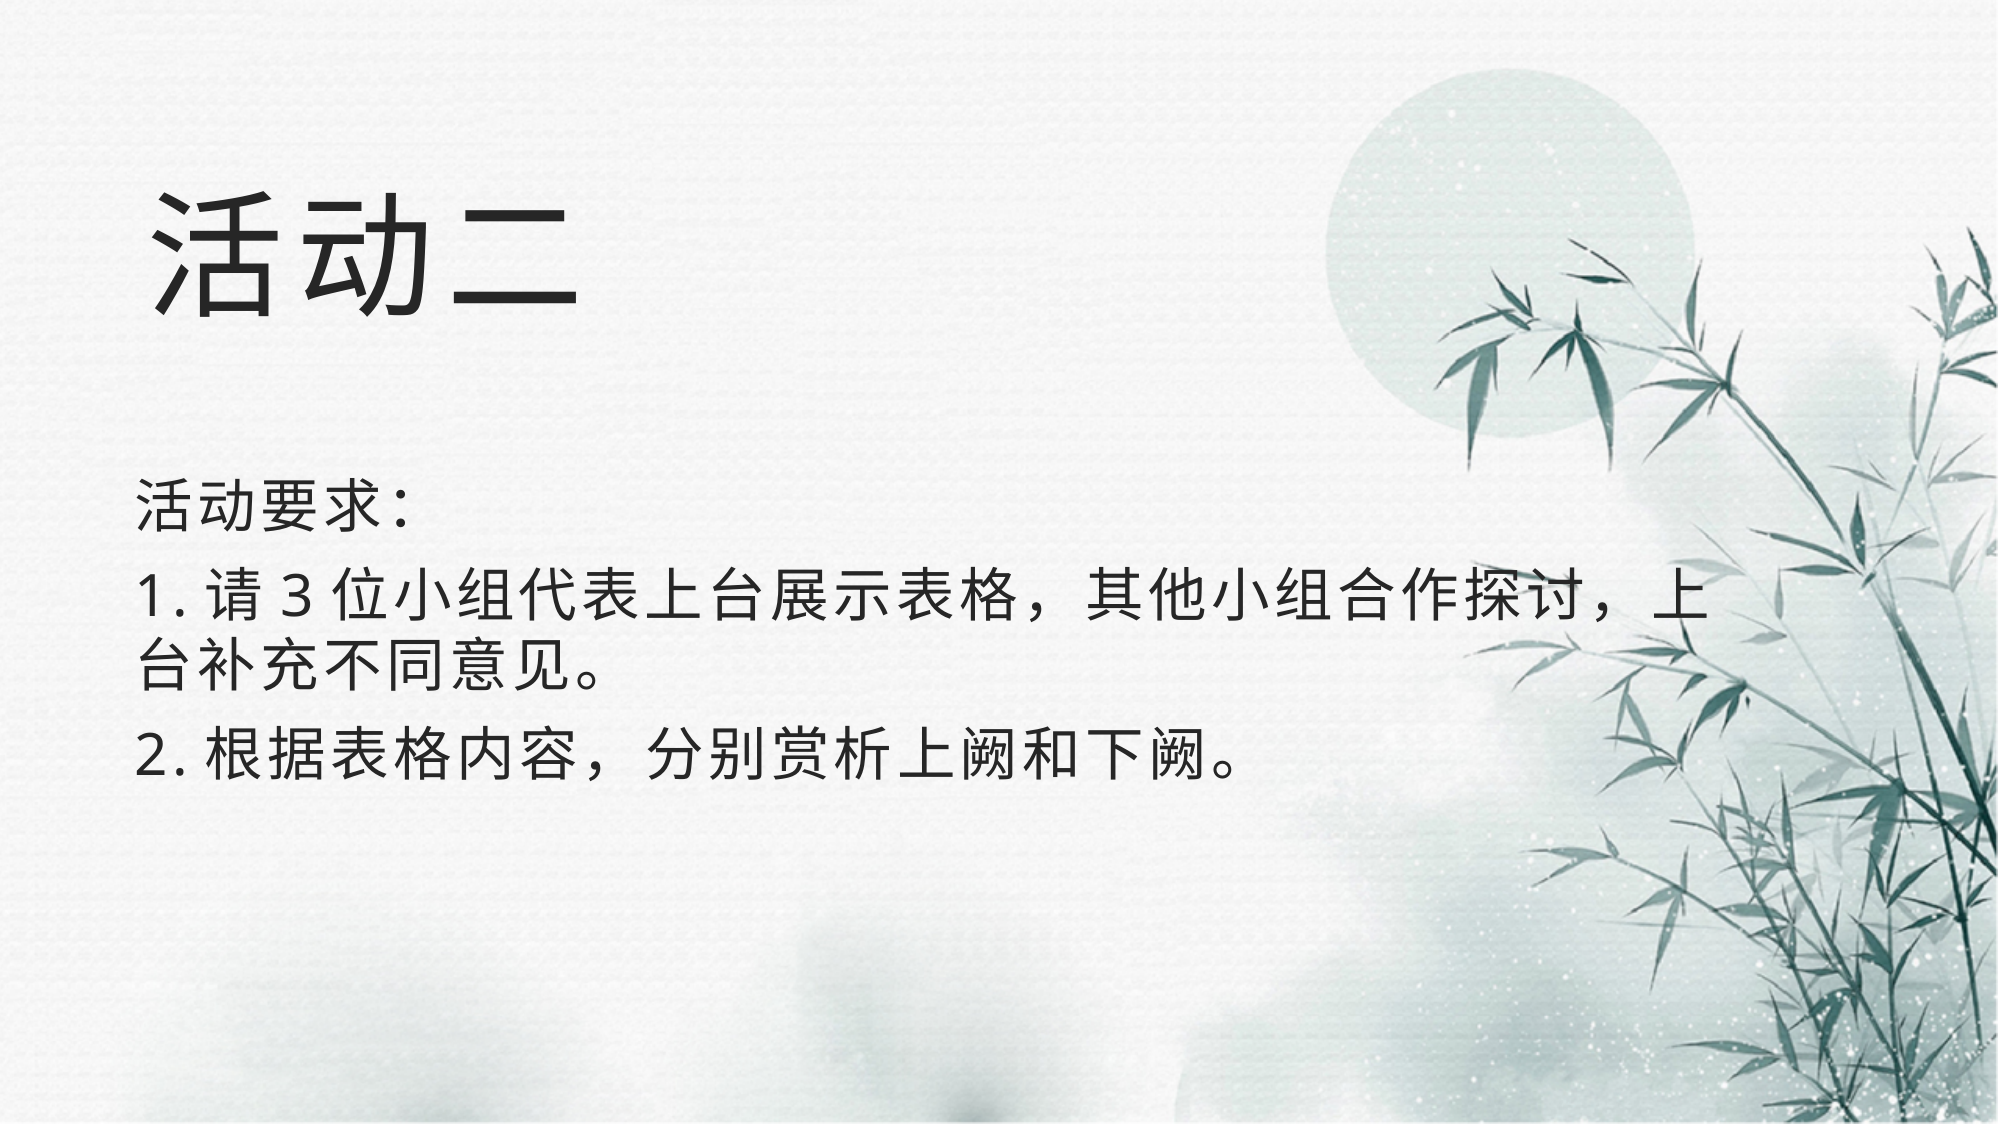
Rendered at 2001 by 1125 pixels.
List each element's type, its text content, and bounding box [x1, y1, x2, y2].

picture [0, 0, 1998, 1124]
title 活动二 [131, 139, 1139, 342]
subtitle 活动要求： 1.请3位小组代表上台展示表格，其他小组合作探讨，上台补充不同意见。 2.根据表格内容，分别赏析上阙和下阙。 [120, 461, 1773, 798]
